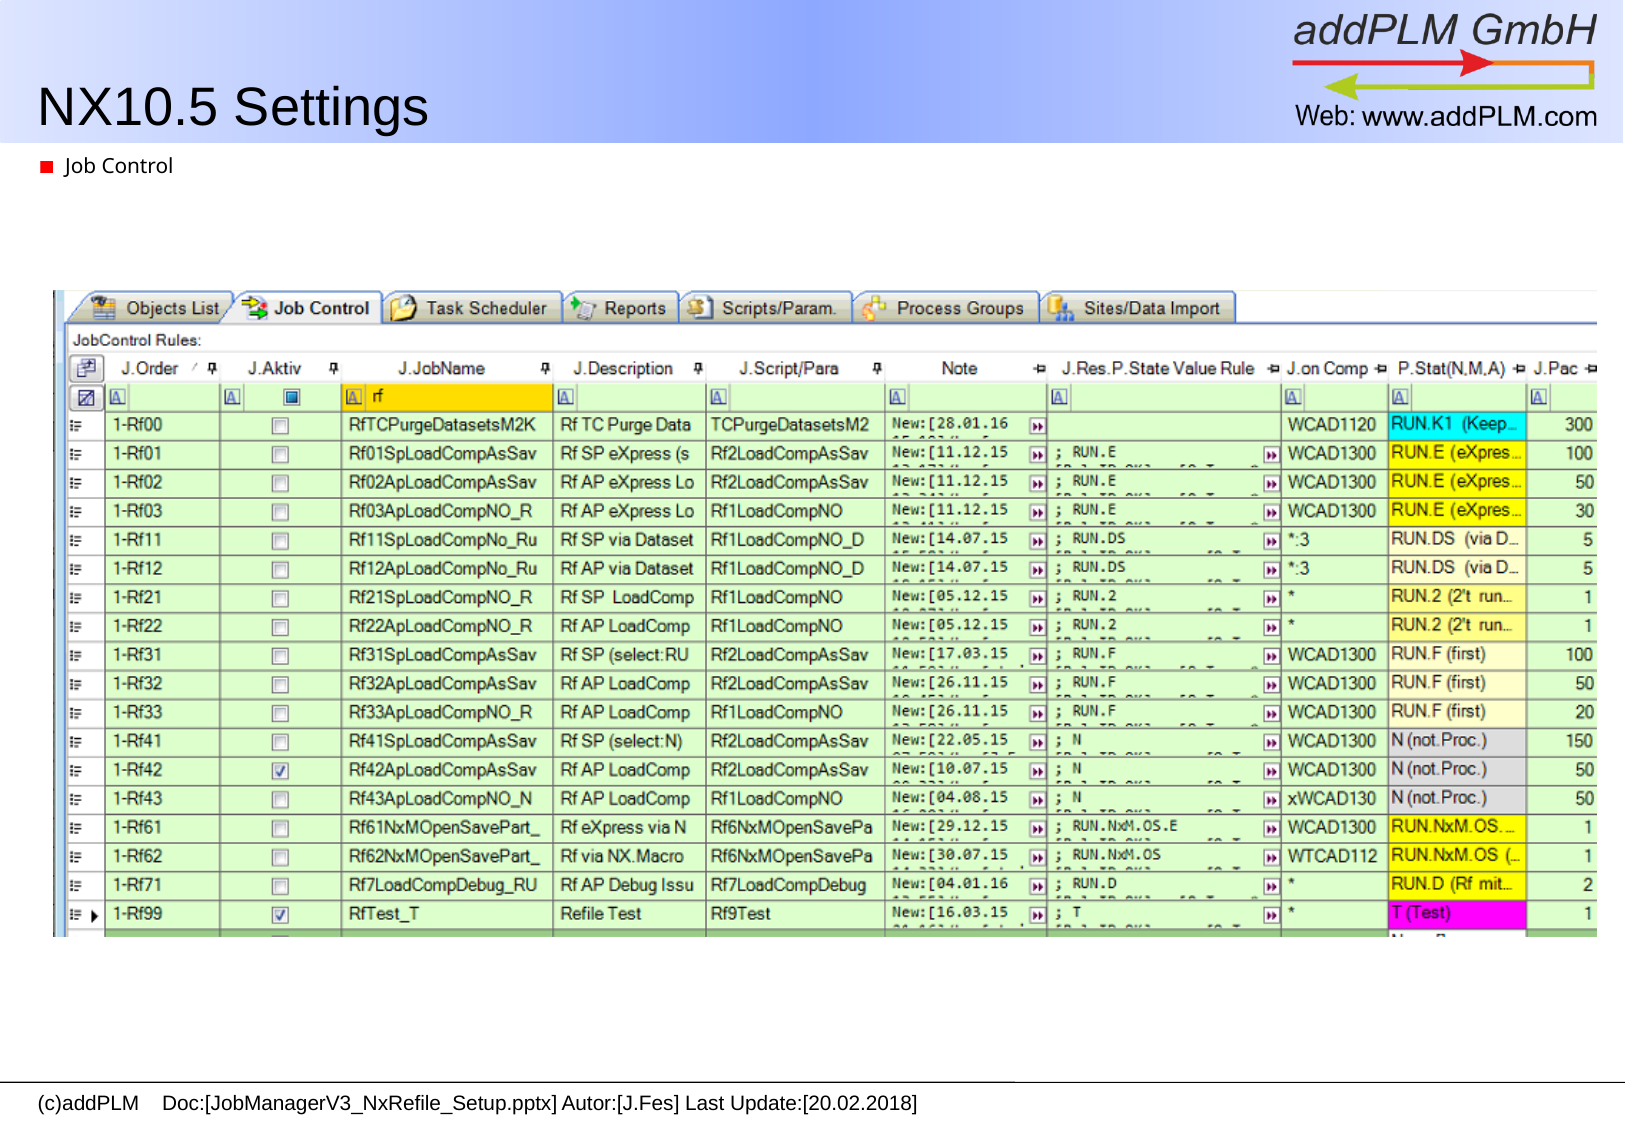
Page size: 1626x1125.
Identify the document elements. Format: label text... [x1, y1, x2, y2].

picture [53, 290, 1597, 938]
picture [37, 158, 53, 173]
list Job Control [22, 152, 1600, 182]
picture [1292, 13, 1597, 126]
title NX10.5 Settings [22, 65, 1439, 143]
